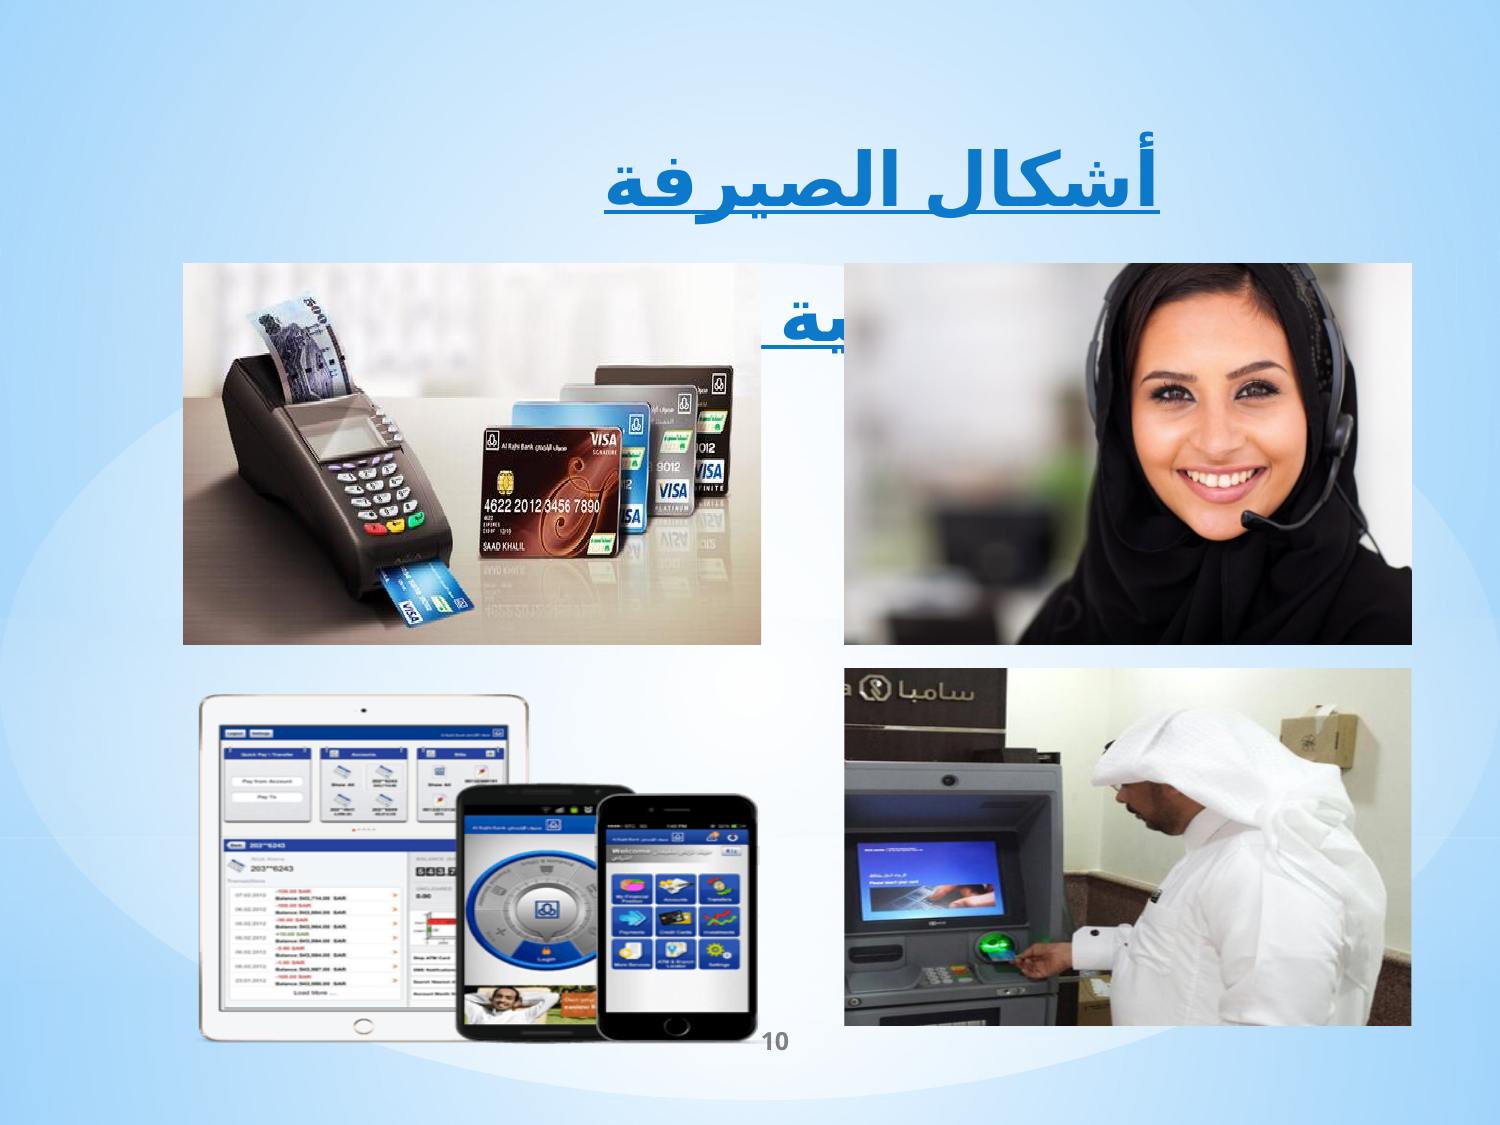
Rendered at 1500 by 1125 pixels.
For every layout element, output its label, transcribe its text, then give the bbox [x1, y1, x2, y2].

text_box أشكال الصيرفة الالكترونية [395, 78, 1176, 364]
picture [182, 262, 762, 645]
picture [844, 668, 1412, 1026]
slide_number 10 [624, 1012, 925, 1073]
picture [182, 694, 786, 1045]
picture [844, 262, 1412, 645]
